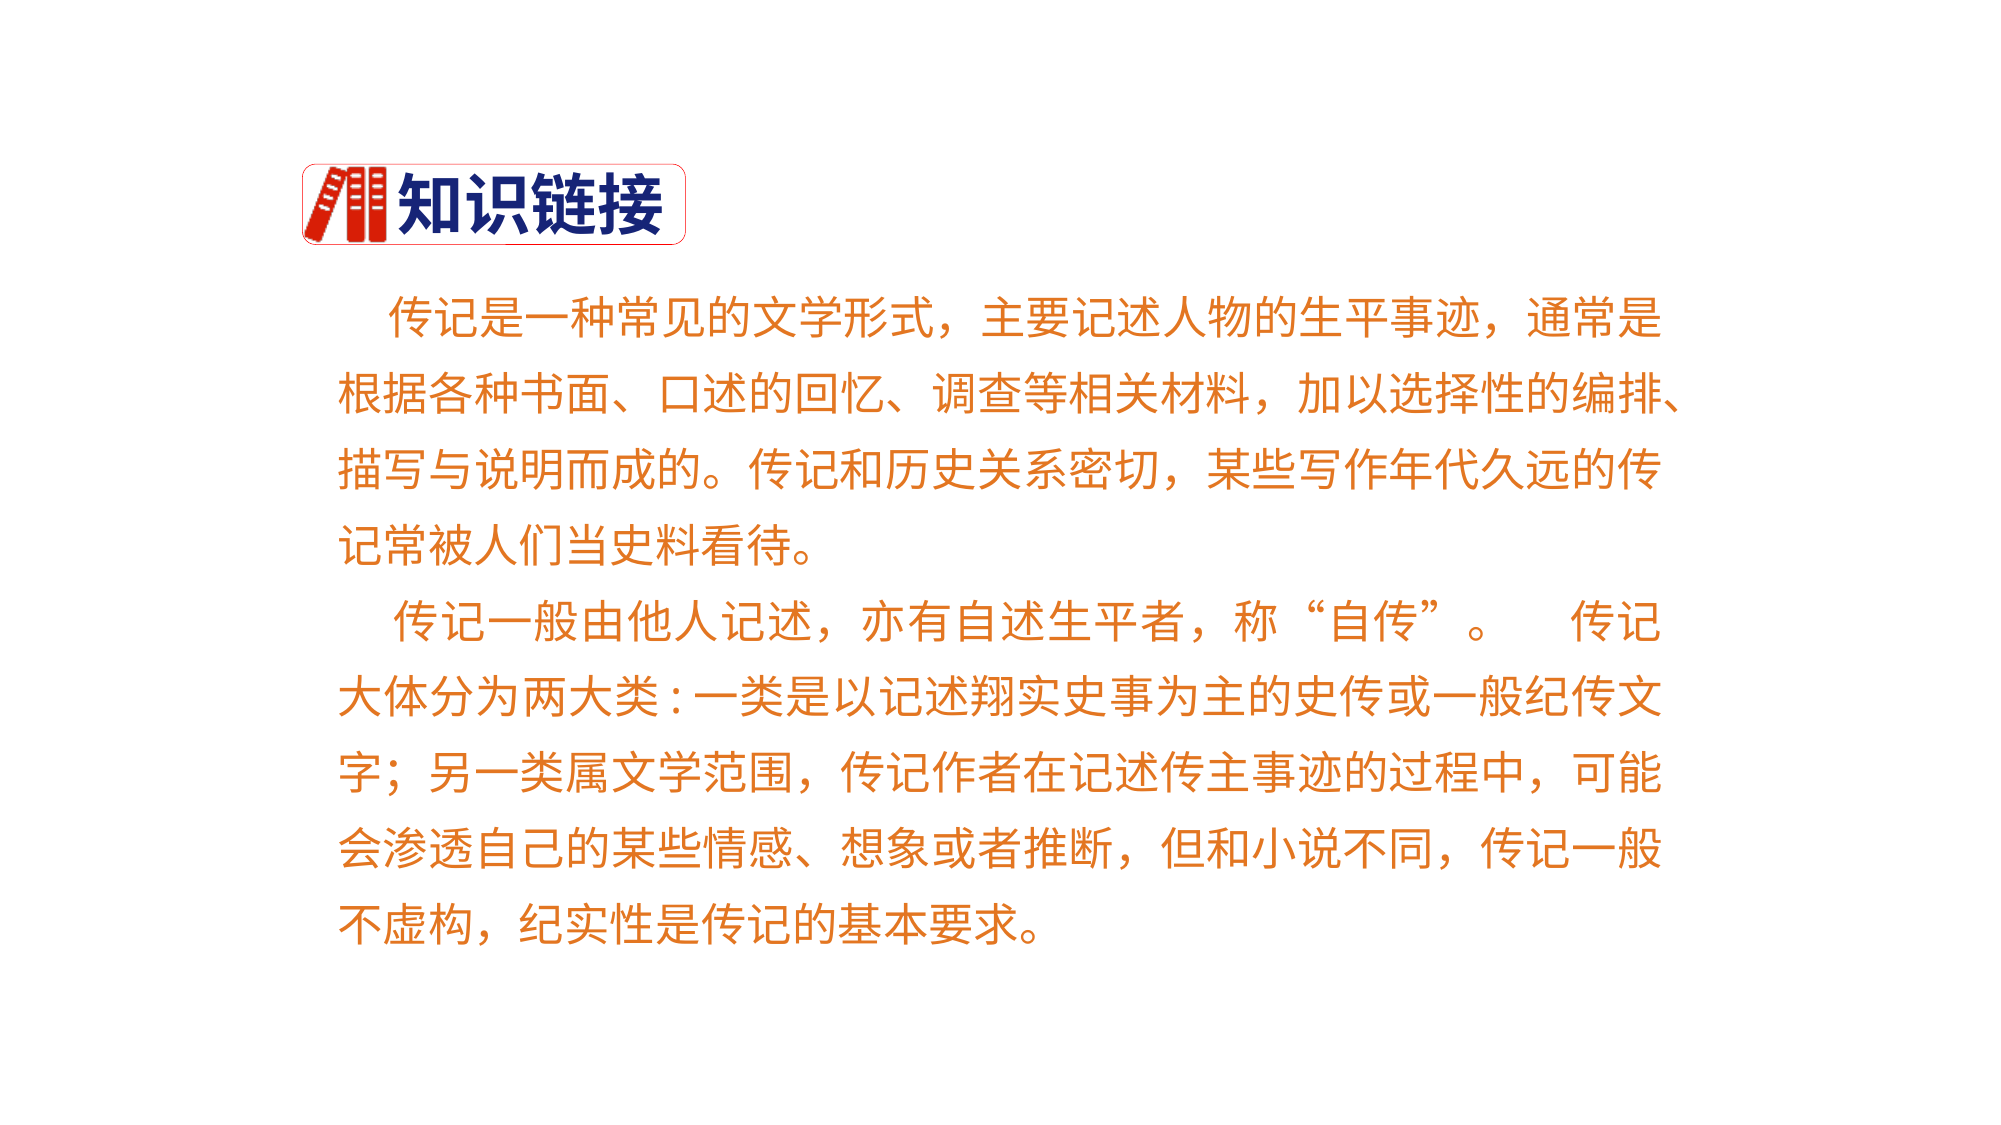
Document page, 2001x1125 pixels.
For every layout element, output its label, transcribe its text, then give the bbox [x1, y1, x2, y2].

picture [302, 161, 389, 247]
list 传记是一种常见的文学形式，主要记述人物的生平事迹，通常是根据各种书面、口述的回忆、调查等相关材料，加以选择性的编排、描写与说明而成的。传记和历史关系密切，某些写作年代久远的传记常被人们当史料看待。 传记一般由他人记述，亦有自述生平者，称“自传”。 传记大体分为两大类:一类是以记述翔实史事为主的史传或一般纪传文字；另一类属文学范围，传记作者在记述传主事迹的过程中，可能会渗透自己的某些情感、想象或者推断，但和小说不同，传记一般不虚构，纪实性是传记的基本要求。 [325, 262, 1675, 965]
text_box 知识链接 [382, 155, 699, 250]
